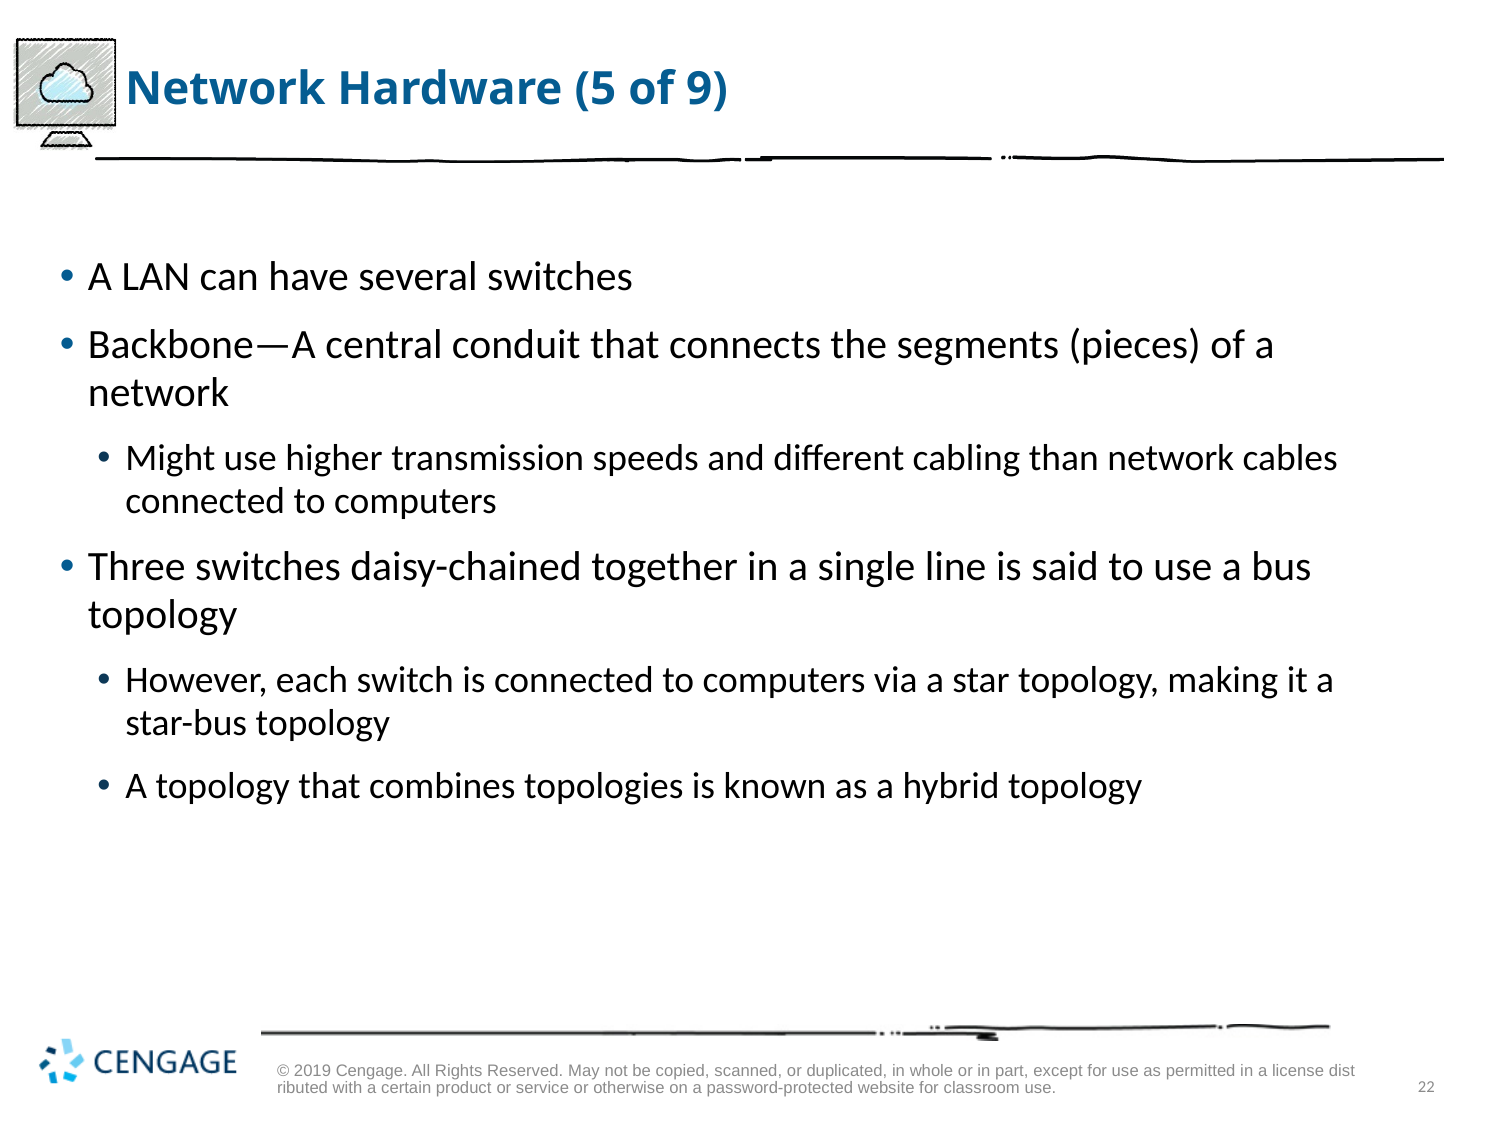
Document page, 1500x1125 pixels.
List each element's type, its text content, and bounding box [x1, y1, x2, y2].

picture [261, 1024, 1331, 1041]
picture [19, 1025, 249, 1096]
picture [95, 155, 1444, 163]
footer © 2019 Cengage. All Rights Reserved. May not be copied, scanned, or duplicated, in whole or in part, except for use as permitted in a license distributed with a certain product or service or otherwise on a password-protected website for classroom use. [262, 1050, 1375, 1091]
title Network Hardware (5 of 9) [125, 66, 1442, 116]
picture [13, 36, 117, 151]
list A LAN can have several switches Backbone—A central conduit that connects the segments (pieces) of a network Might use higher transmission speeds and different cabling than network cables connected to computers Three switches daisy-chained together in a single line is said to use a bus topology However, each switch is connected to computers via a star topology, making it a star-bus topology A topology that combines topologies is known as a hybrid topology [59, 252, 1400, 838]
